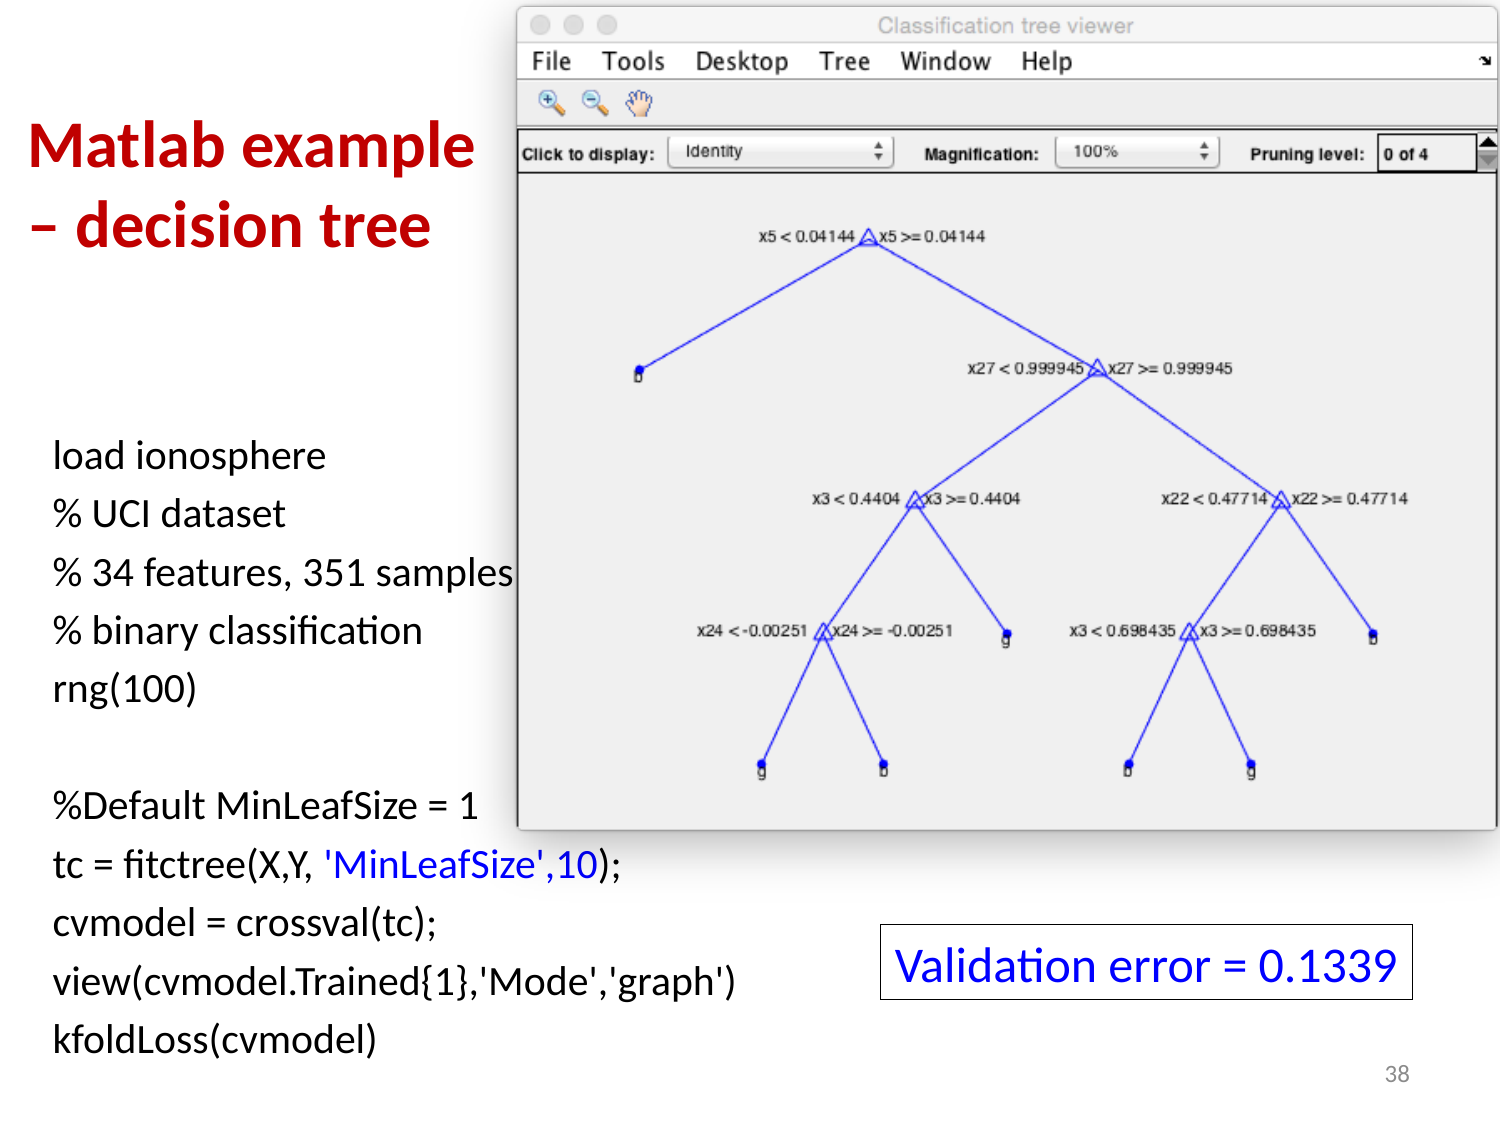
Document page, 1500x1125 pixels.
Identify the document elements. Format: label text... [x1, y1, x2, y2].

picture [447, 0, 1500, 914]
slide_number 38 [1074, 1042, 1425, 1103]
text_box Validation error = 0.1339 [880, 924, 1413, 1000]
list load ionosphere % UCI dataset % 34 features, 351 samples % binary classification rng(100) %Default MinLeafSize = 1 tc = fitctree(X,Y, 'MinLeafSize',10); cvmodel = crossval(tc); view(cvmodel.Trained{1},'Mode','graph') kfoldLoss(cvmodel) [37, 420, 1388, 1125]
title Matlab example – decision tree [12, 87, 442, 275]
